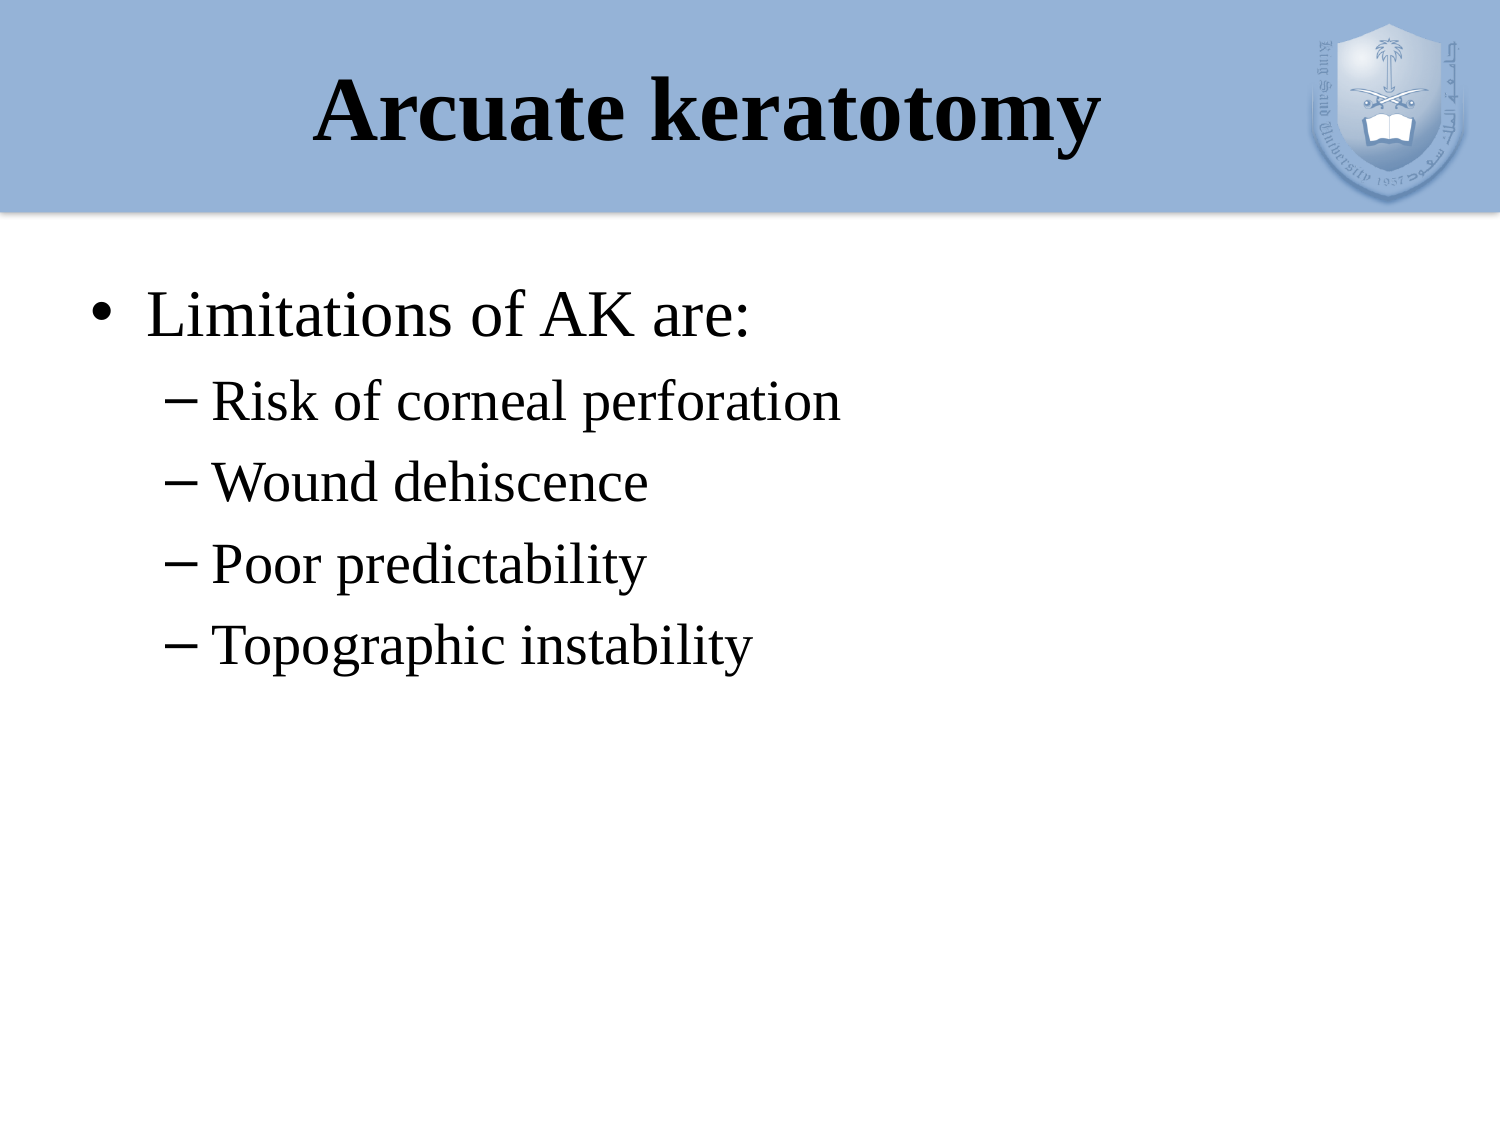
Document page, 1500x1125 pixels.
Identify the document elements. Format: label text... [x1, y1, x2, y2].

list Limitations of AK are: Risk of corneal perforation Wound dehiscence Poor predictability Topographic instability [75, 262, 1425, 1005]
picture [1287, 12, 1488, 213]
text_box Arcuate keratotomy [32, 22, 1282, 185]
text_box [0, 0, 1500, 213]
